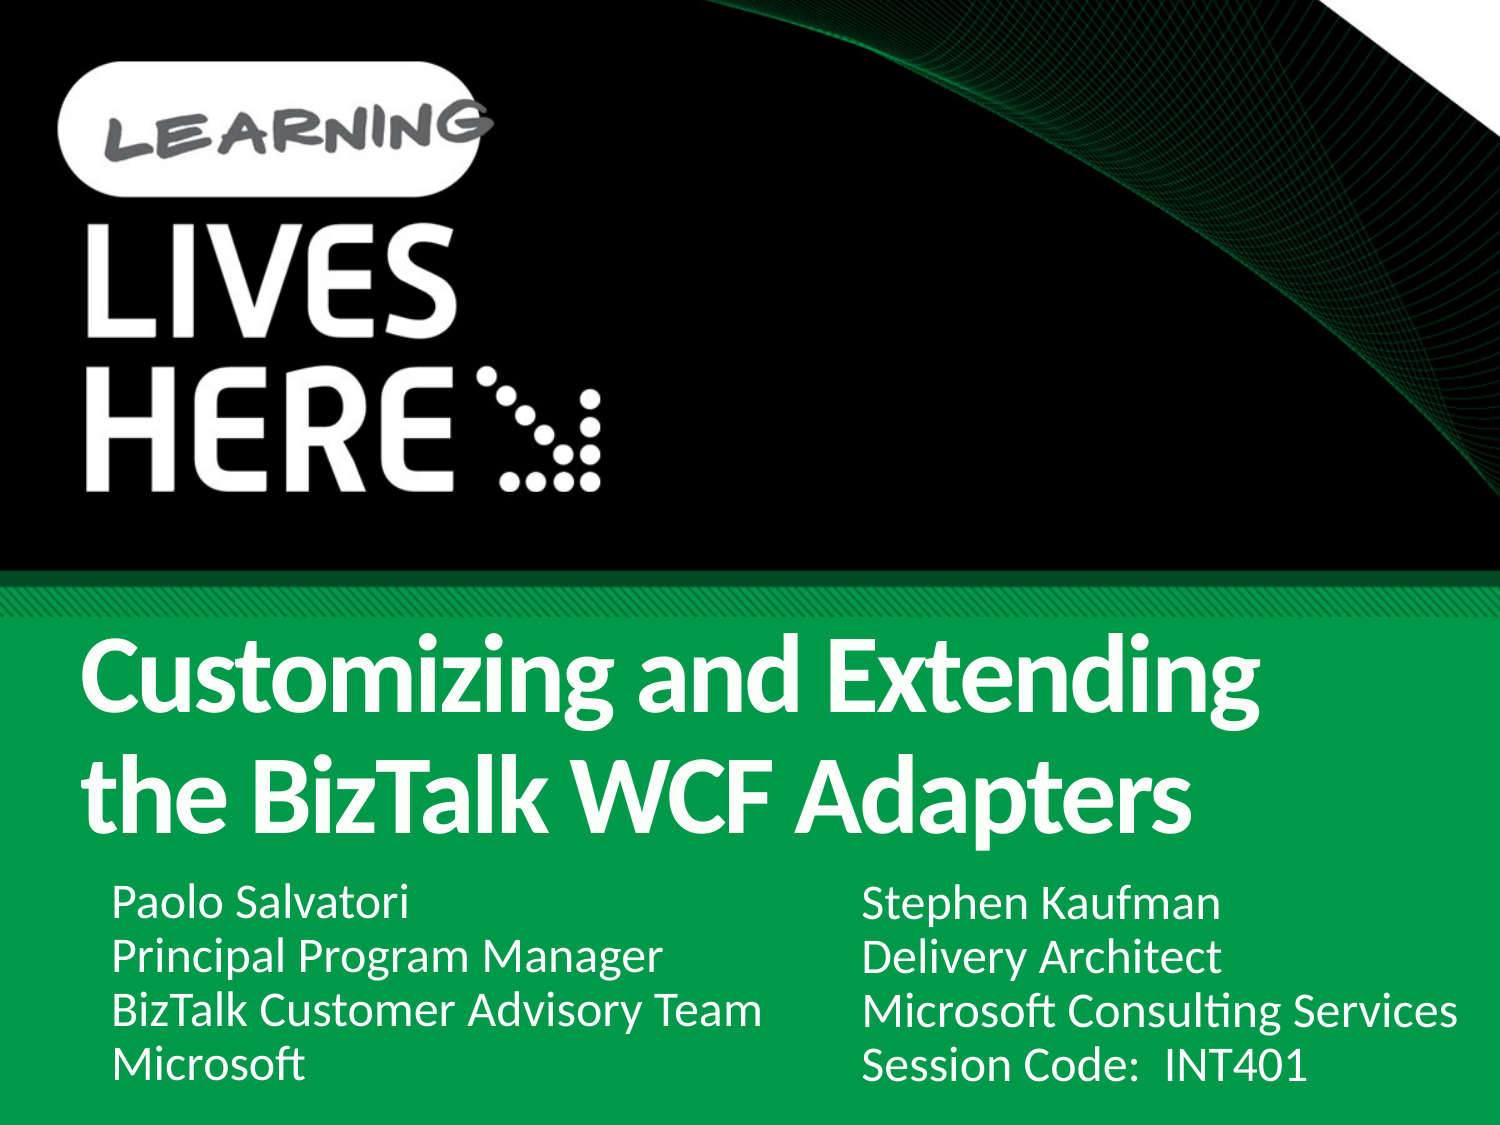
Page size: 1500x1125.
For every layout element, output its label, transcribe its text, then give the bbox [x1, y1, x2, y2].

picture [0, 0, 1500, 1125]
subtitle Stephen Kaufman Delivery Architect Microsoft Consulting Services Session Code: INT401 [861, 876, 1487, 952]
title Customizing and Extending the BizTalk WCF Adapters [80, 615, 1380, 835]
text_box Paolo Salvatori Principal Program Manager BizTalk Customer Advisory Team Microsoft [111, 875, 777, 952]
